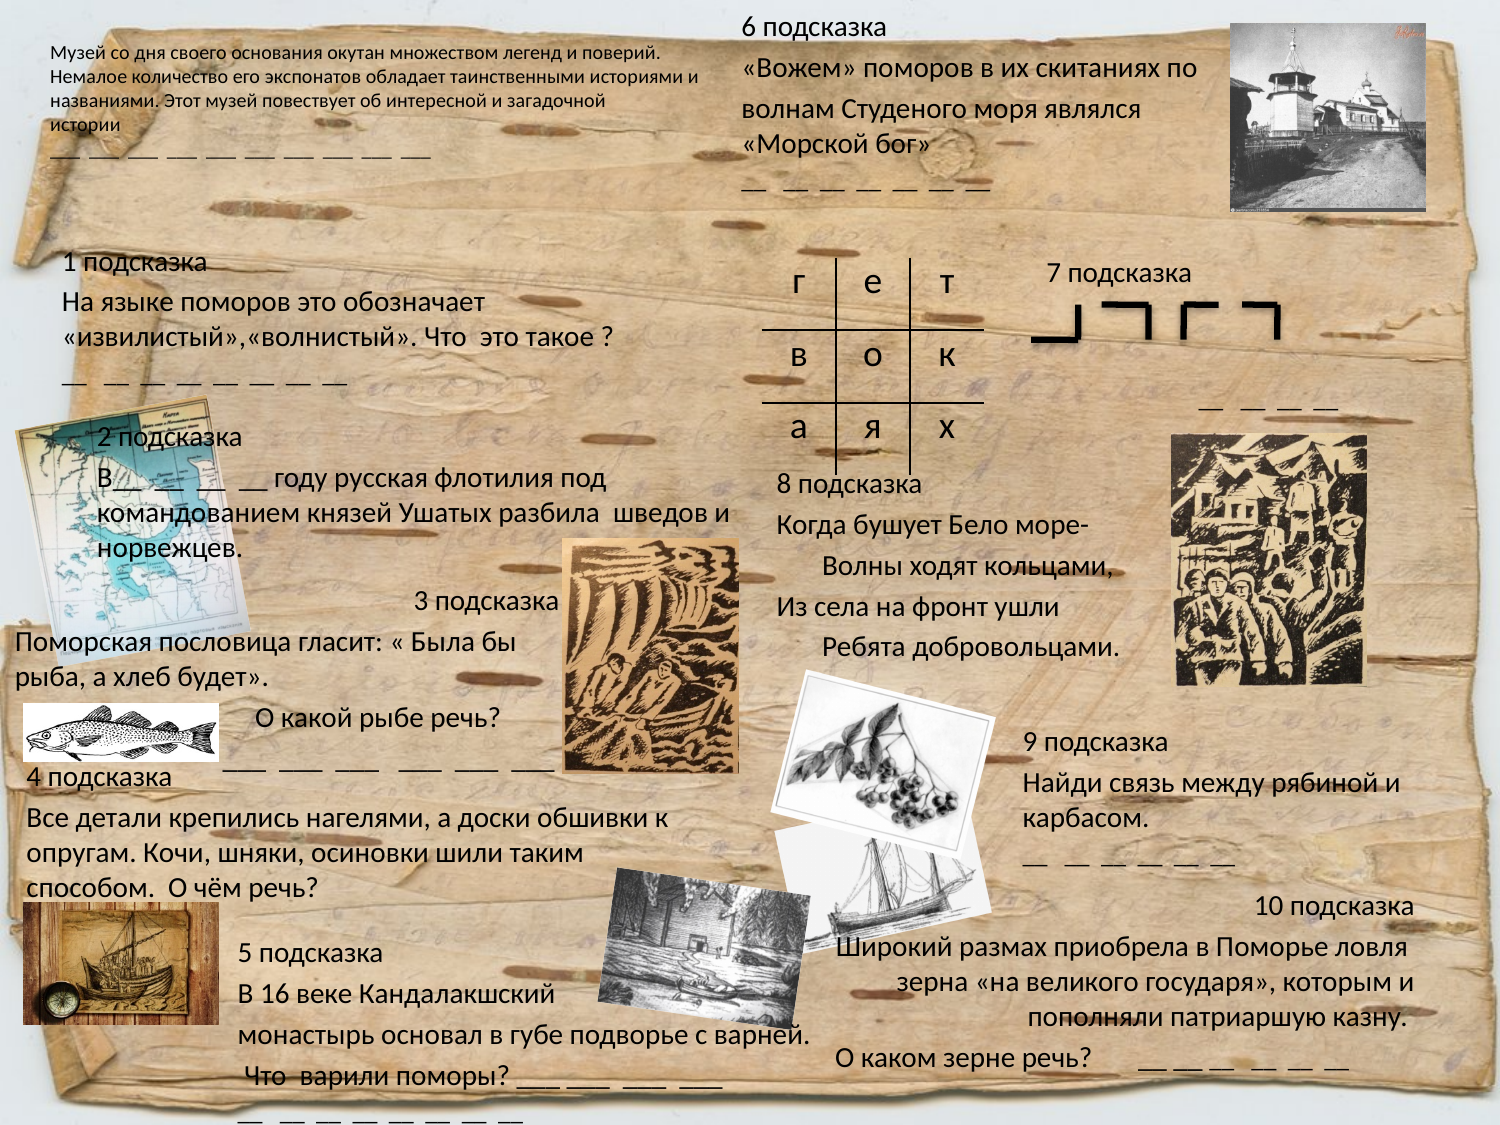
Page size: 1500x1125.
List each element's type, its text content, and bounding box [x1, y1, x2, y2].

table_cell я [837, 404, 909, 475]
picture [23, 702, 219, 762]
table_cell к [911, 331, 984, 402]
text_box 9 подсказка Найди связь между рябиной и карбасом. __ __ __ __ __ __ [1007, 714, 1430, 878]
title Музей со дня своего основания окутан множеством легенд и поверий. Немалое количество его экспонатов обладает таинственными историями и названиями. Этот музей повествует об интересной и загадочной истории ___ ___ ___ ___ ___ ___ ___ ___ ___ ___ [35, 23, 726, 176]
text_box 8 подсказка Когда бушует Бело море- Волны ходят кольцами, Из села на фронт ушли Ребята добровольцами. [761, 456, 1166, 586]
text_box 4 подсказка Все детали крепились нагелями, а доски обшивки к опругам. Кочи, шняки, осиновки шили таким способом. О чём речь? [11, 750, 692, 911]
text_box 7 подсказка [1031, 246, 1454, 422]
table_header т [911, 258, 984, 329]
text_box 2 подсказка В__ __ __ __ году русская флотилия под командованием князей Ушатых разбила шведов и норвежцев. [232, 410, 762, 571]
table_cell в [762, 331, 835, 402]
table_header е [837, 258, 909, 329]
text_box 5 подсказка В 16 веке Кандалакшский монастырь основал в губе подворье с варней. Что варили поморы? ___ ___ ___ ___ __ __ __ __ __ __ __ __ [222, 925, 844, 1102]
text_box 6 подсказка «Вожем» поморов в их скитаниях по волнам Студеного моря являлся «Морской бог» __ __ __ __ __ __ __ [726, 0, 1243, 211]
text_box 10 подсказка Широкий размах приобрела в Поморье ловля зерна «на великого государя», которым и пополняли патриаршую казну. О каком зерне речь? __ __ __ __ __ __ [820, 878, 1430, 1008]
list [562, 538, 739, 774]
table_header г [762, 258, 835, 329]
text_box __ __ __ __ [1183, 374, 1383, 422]
table_cell о [837, 331, 909, 402]
picture [0, 0, 1500, 1125]
table_cell х [911, 404, 984, 475]
text_box 3 подсказка Поморская пословица гласит: « Была бы рыба, а хлеб будет». О какой рыбе речь? ___ ___ ___ ___ ___ ___ [0, 574, 557, 782]
table_cell а [762, 404, 835, 475]
text_box 1 подсказка На языке поморов это обозначает «извилистый»,«волнистый». Что это такое ? __ __ __ __ __ __ __ __ [46, 234, 715, 340]
